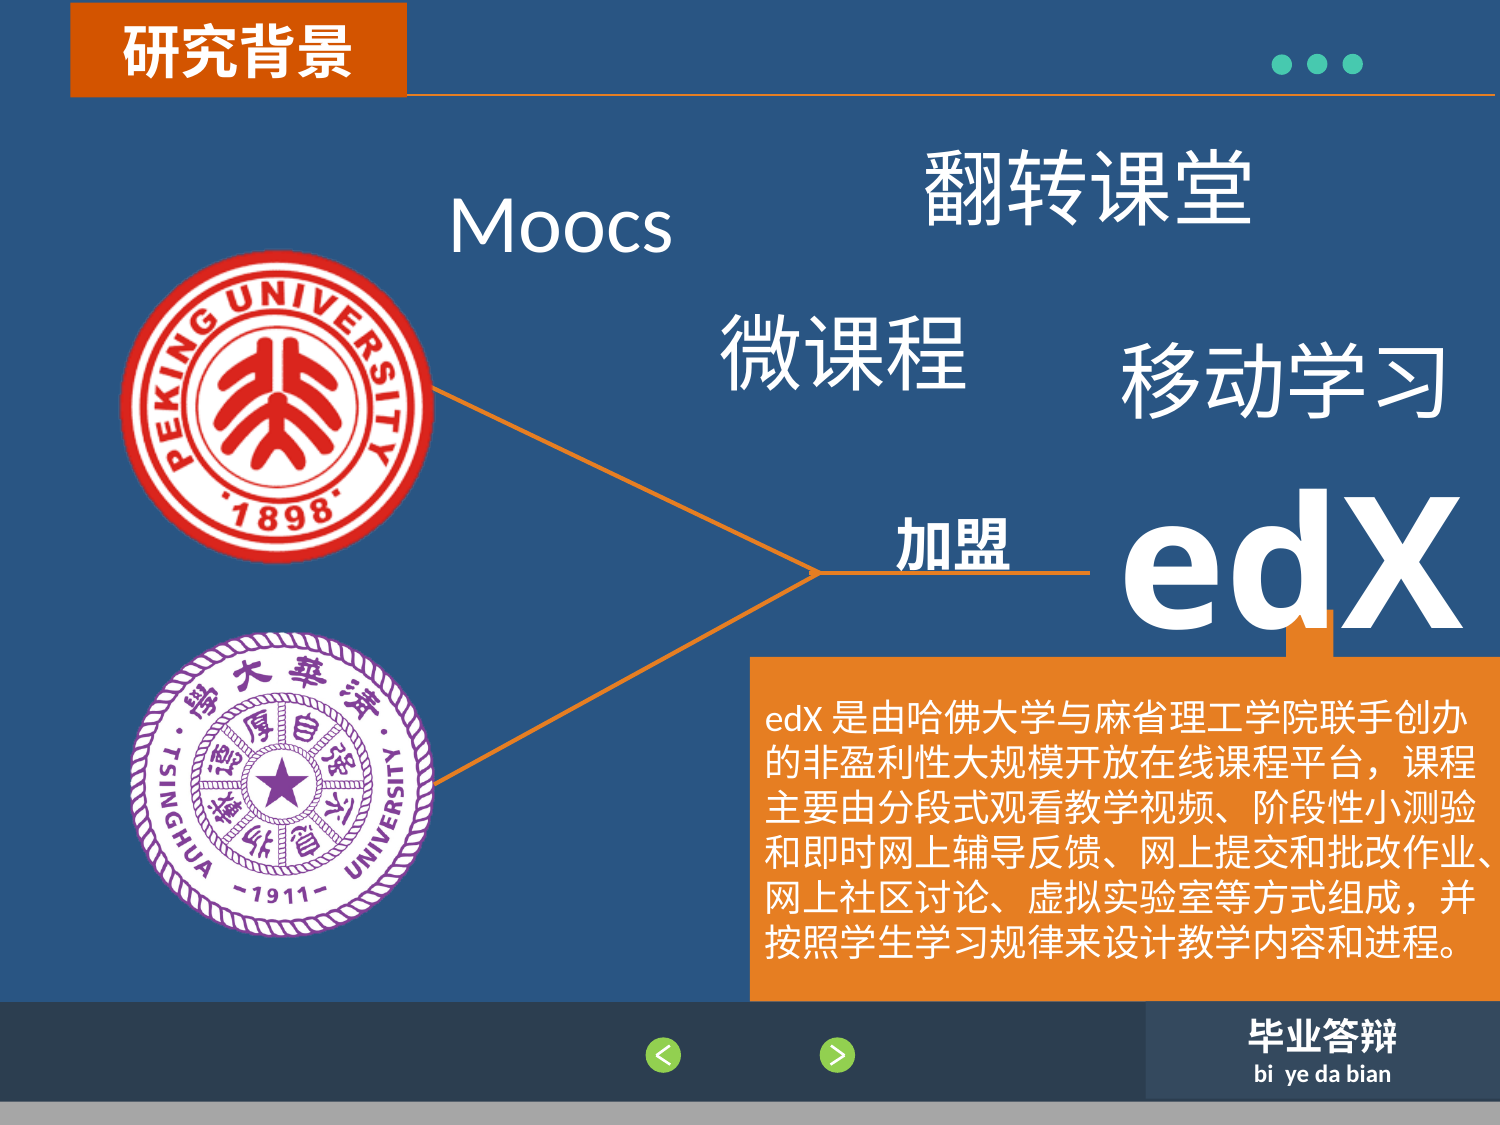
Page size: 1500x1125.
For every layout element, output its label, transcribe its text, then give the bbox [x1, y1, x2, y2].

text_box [645, 1037, 682, 1074]
text_box [0, 1000, 1144, 1100]
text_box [70, 2, 1496, 98]
text_box edX [1102, 437, 1479, 673]
text_box 翻转课堂 [907, 129, 1271, 244]
picture [111, 245, 442, 573]
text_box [426, 385, 1091, 785]
text_box 微课程 [704, 293, 985, 383]
text_box Moocs [432, 161, 690, 277]
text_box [819, 1037, 856, 1074]
text_box 移动学习 [1104, 321, 1468, 437]
text_box 毕业答辩 bi ye da bian [1144, 999, 1500, 1101]
picture [128, 630, 435, 939]
text_box [0, 1100, 1500, 1125]
text_box edX是由哈佛大学与麻省理工学院联手创办的非盈利性大规模开放在线课程平台，课程主要由分段式观看教学视频、阶段性小测验和即时网上辅导反馈、网上提交和批改作业、网上社区讨论、虚拟实验室等方式组成，并按照学生学习规律来设计教学内容和进程。 [748, 655, 1500, 1000]
